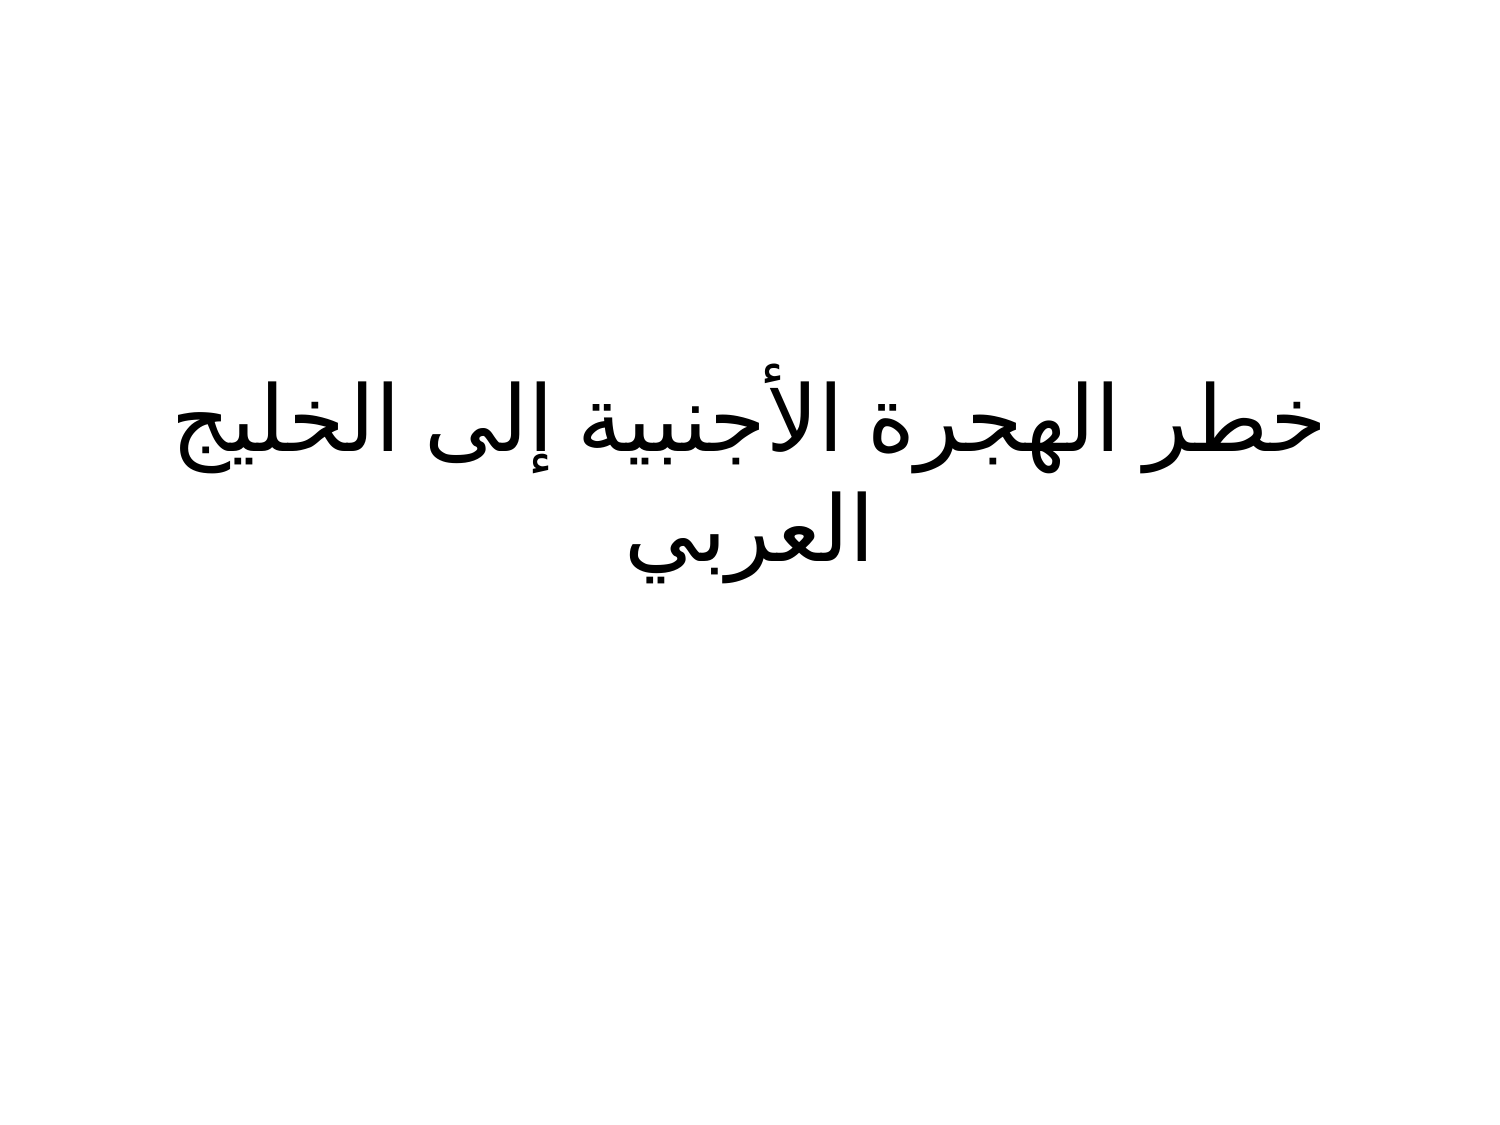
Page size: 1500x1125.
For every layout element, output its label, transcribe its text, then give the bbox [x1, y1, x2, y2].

title خطر الهجرة الأجنبية إلى الخليج العربي [112, 349, 1388, 591]
